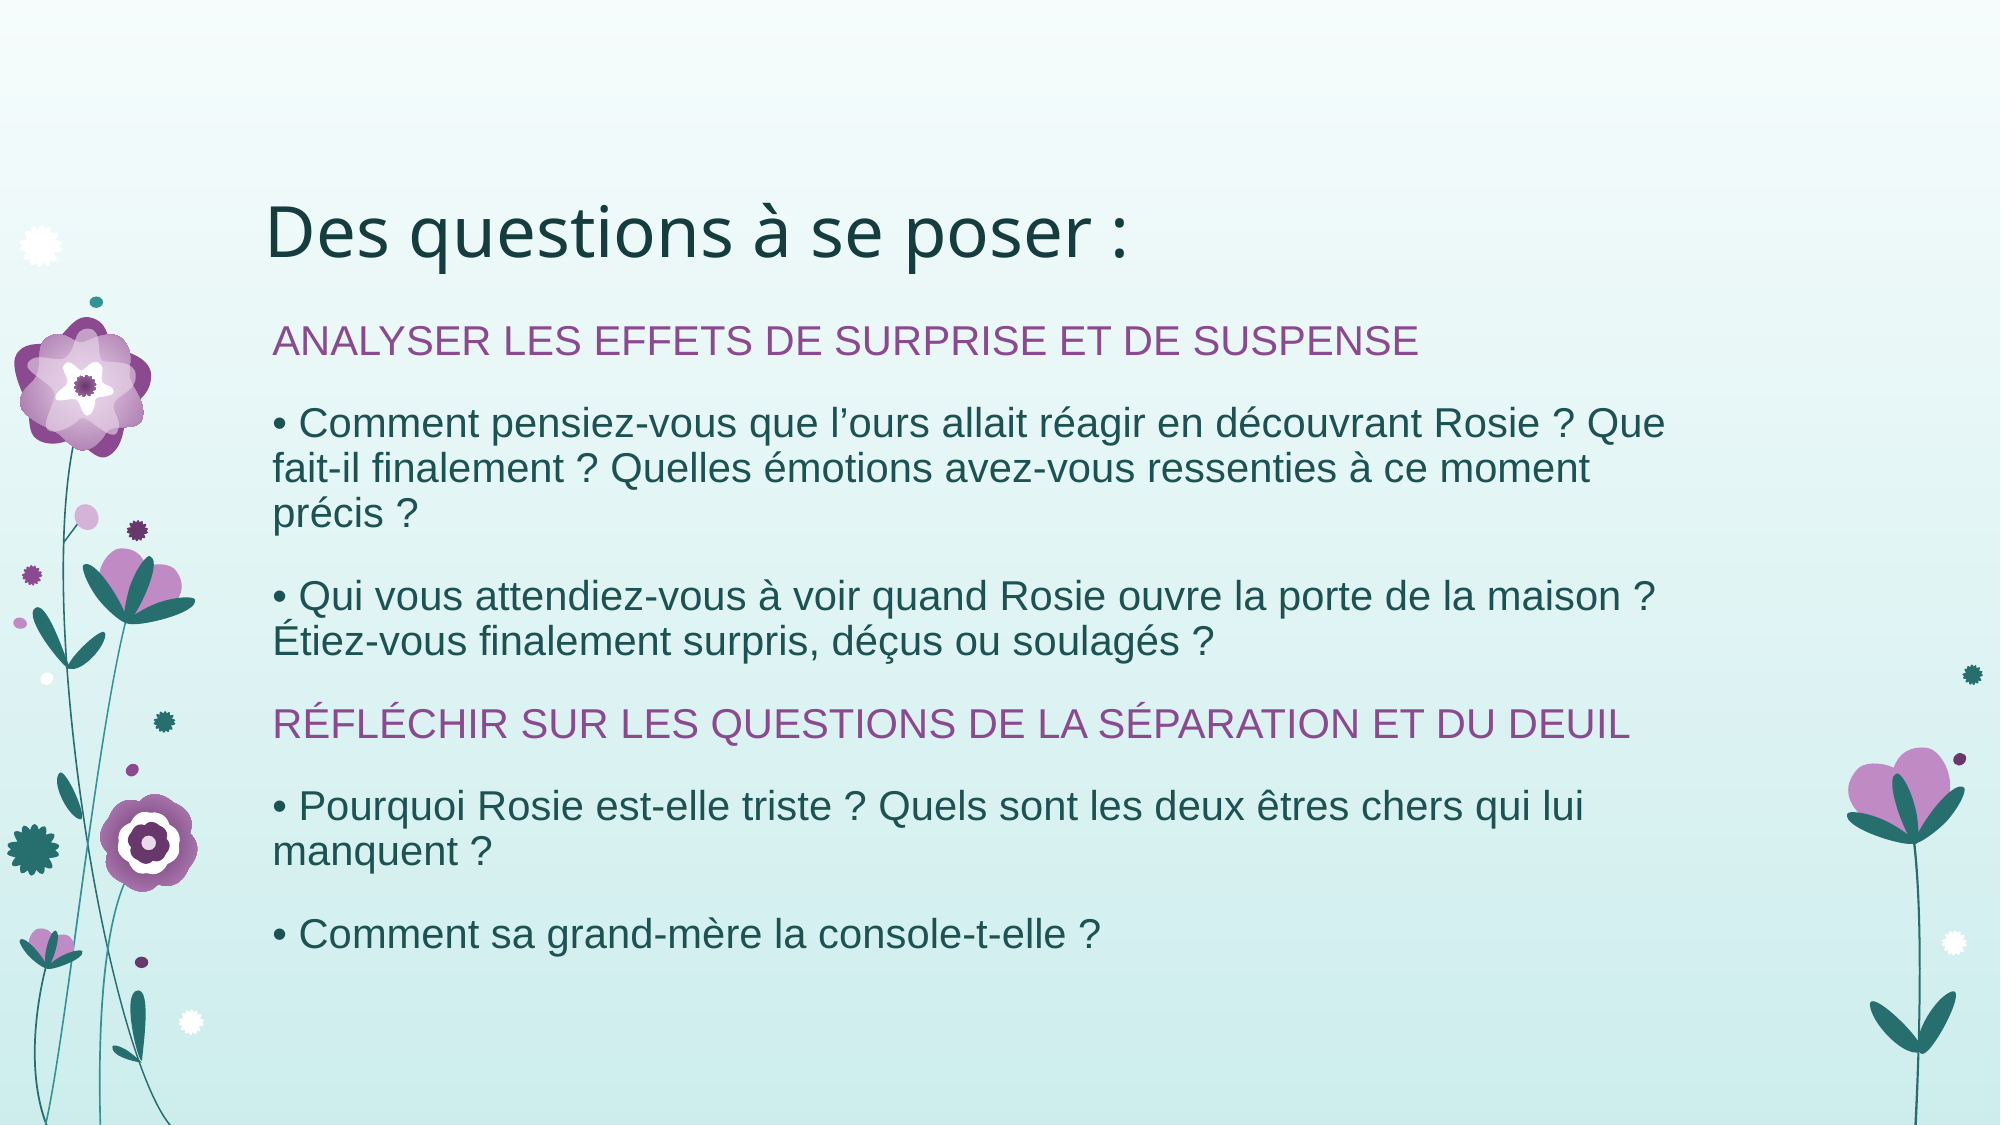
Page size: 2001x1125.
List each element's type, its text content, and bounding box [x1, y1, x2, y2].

list ANALYSER LES EFFETS DE SURPRISE ET DE SUSPENSE • Comment pensiez-vous que l’ours allait réagir en découvrant Rosie ? Que fait-il finalement ? Quelles émotions avez-vous ressenties à ce moment précis ? • Qui vous attendiez-vous à voir quand Rosie ouvre la porte de la maison ? Étiez-vous finalement surpris, déçus ou soulagés ? RÉFLÉCHIR SUR LES QUESTIONS DE LA SÉPARATION ET DU DEUIL • Pourquoi Rosie est-elle triste ? Quels sont les deux êtres chers qui lui manquent ? • Comment sa grand-mère la console-t-elle ? [249, 311, 1750, 987]
title Des questions à se poser : [249, 92, 1750, 281]
